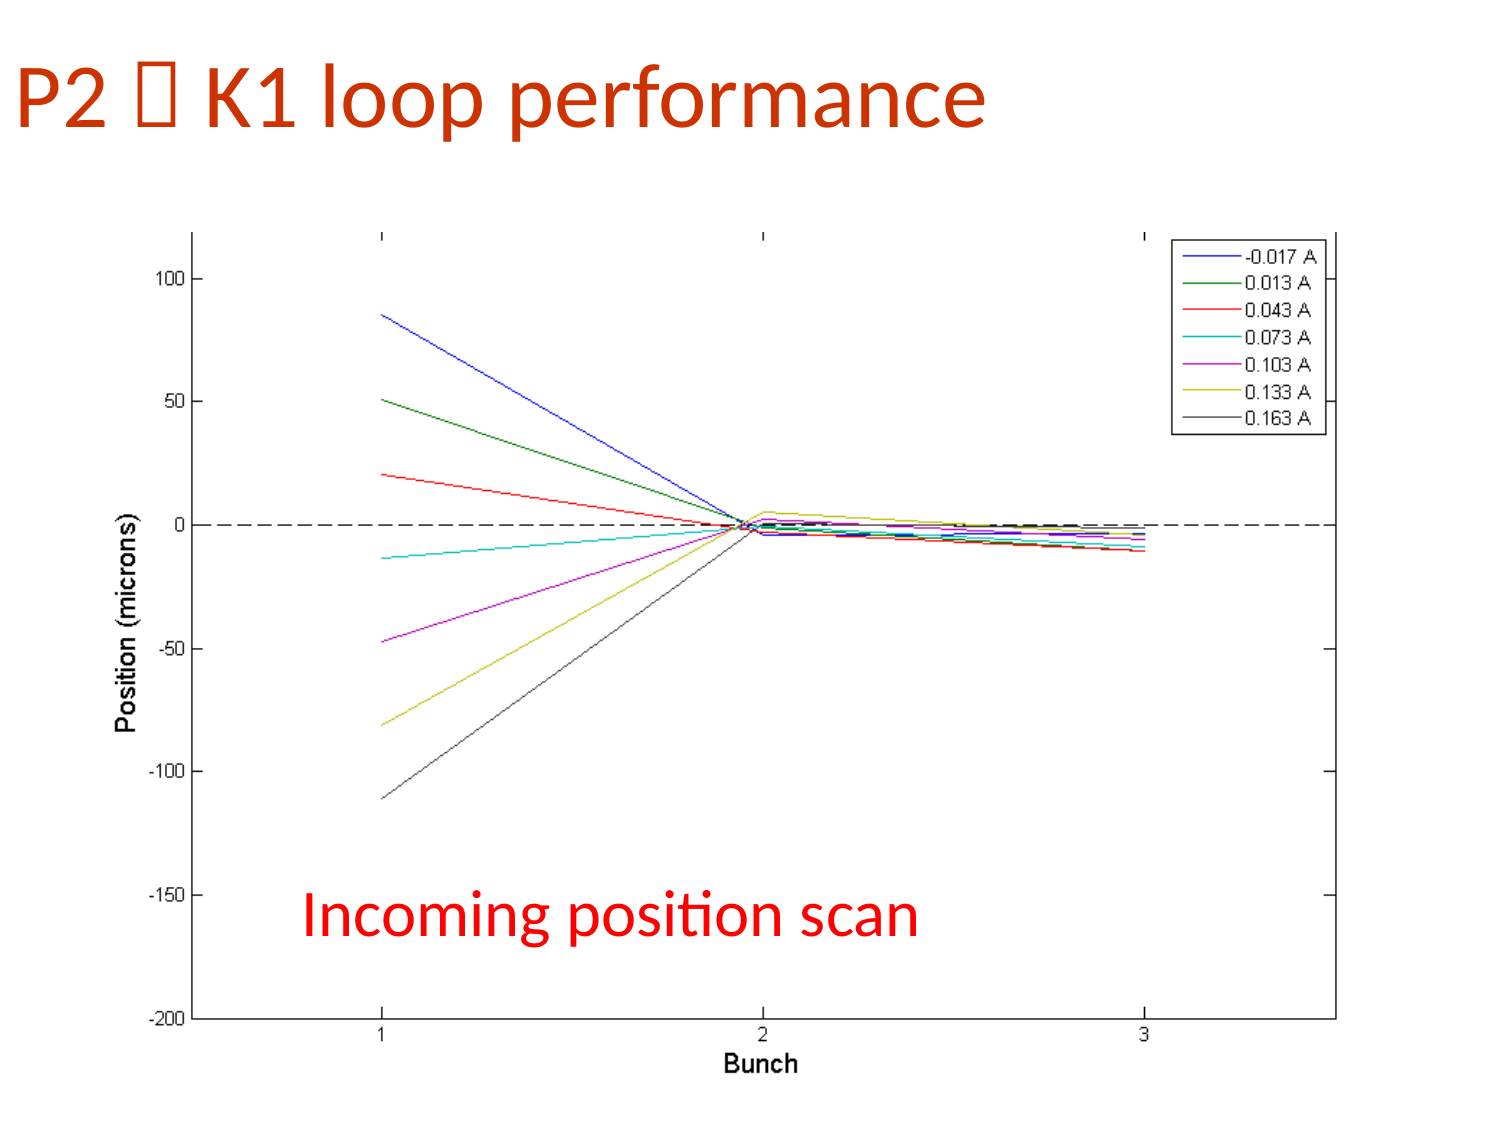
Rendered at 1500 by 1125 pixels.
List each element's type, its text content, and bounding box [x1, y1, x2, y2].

picture [0, 232, 1476, 1125]
text_box P2  K1 loop performance [0, 50, 1500, 175]
